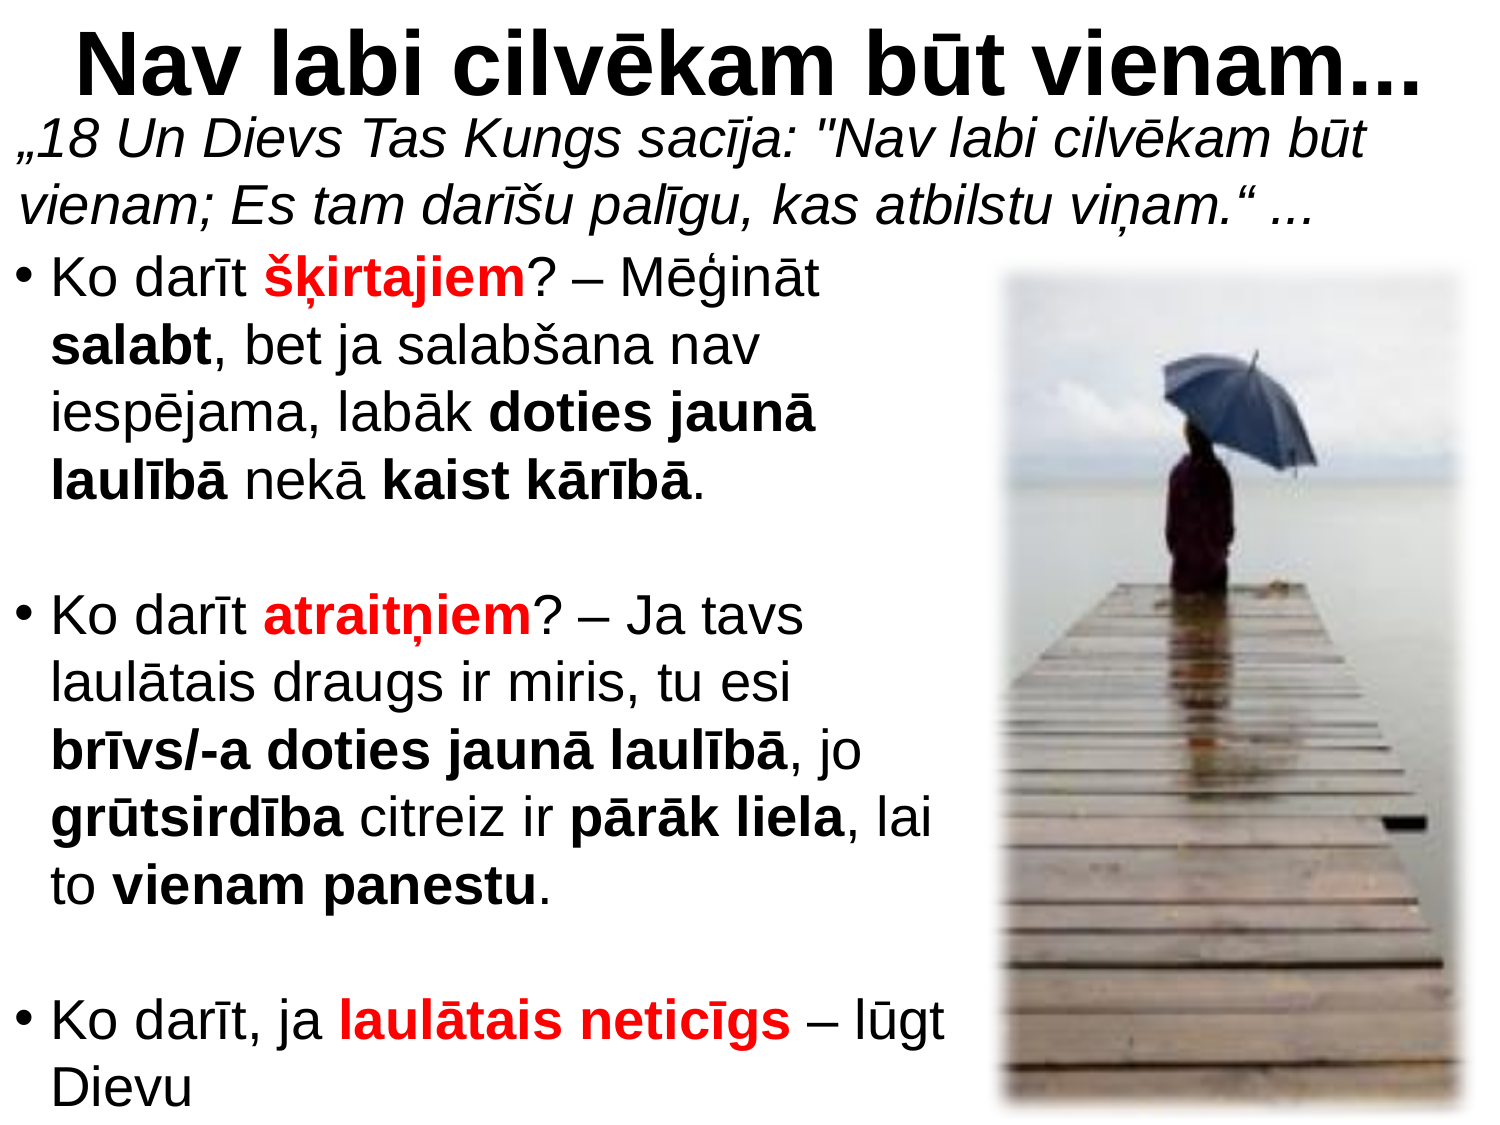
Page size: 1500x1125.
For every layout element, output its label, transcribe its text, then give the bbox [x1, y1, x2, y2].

text_box Ko darīt šķirtajiem? – Mēģināt salabt, bet ja salabšana nav iespējama, labāk doties jaunā laulībā nekā kaist kārībā. Ko darīt atraitņiem? – Ja tavs laulātais draugs ir miris, tu esi brīvs/-a doties jaunā laulībā, jo grūtsirdība citreiz ir pārāk liela, lai to vienam panestu. Ko darīt, ja laulātais neticīgs – lūgt Dievu [0, 208, 975, 1125]
list „18 Un Dievs Tas Kungs sacīja: "Nav labi cilvēkam būt vienam; Es tam darīšu palīgu, kas atbilstu viņam.“ ... [0, 118, 1500, 272]
picture [985, 255, 1477, 1121]
title Nav labi cilvēkam būt vienam... [0, 0, 1500, 118]
